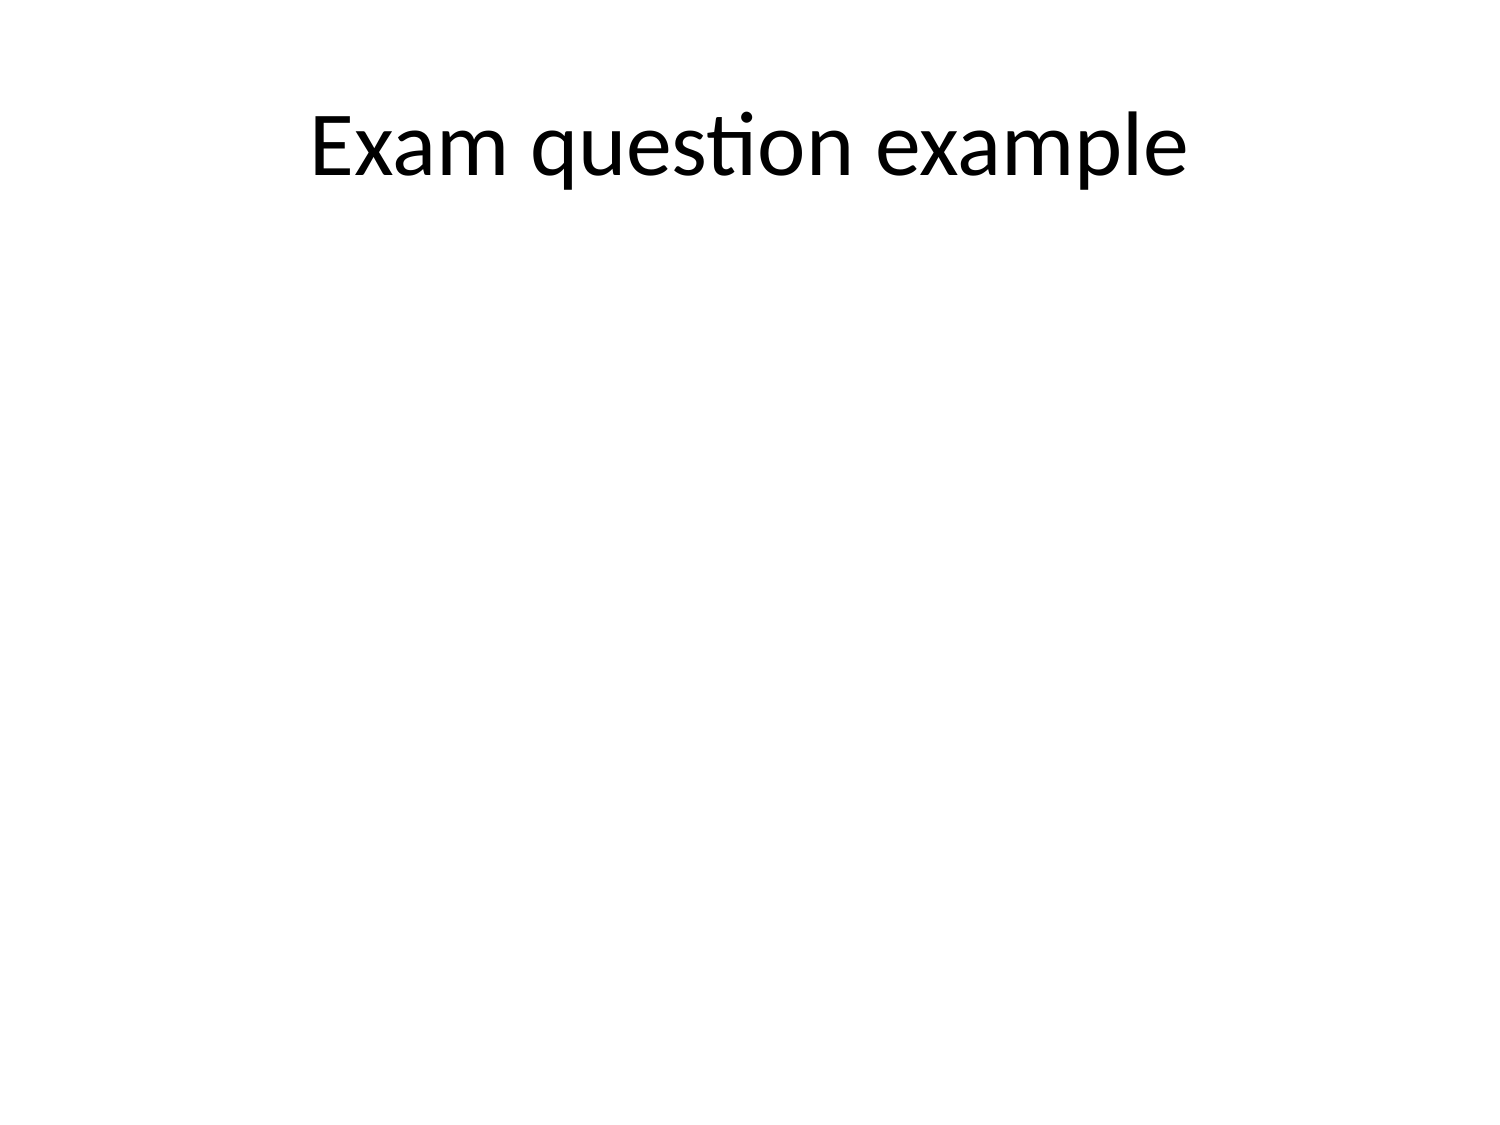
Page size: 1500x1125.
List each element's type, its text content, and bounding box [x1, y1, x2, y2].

title Exam question example [75, 45, 1425, 233]
